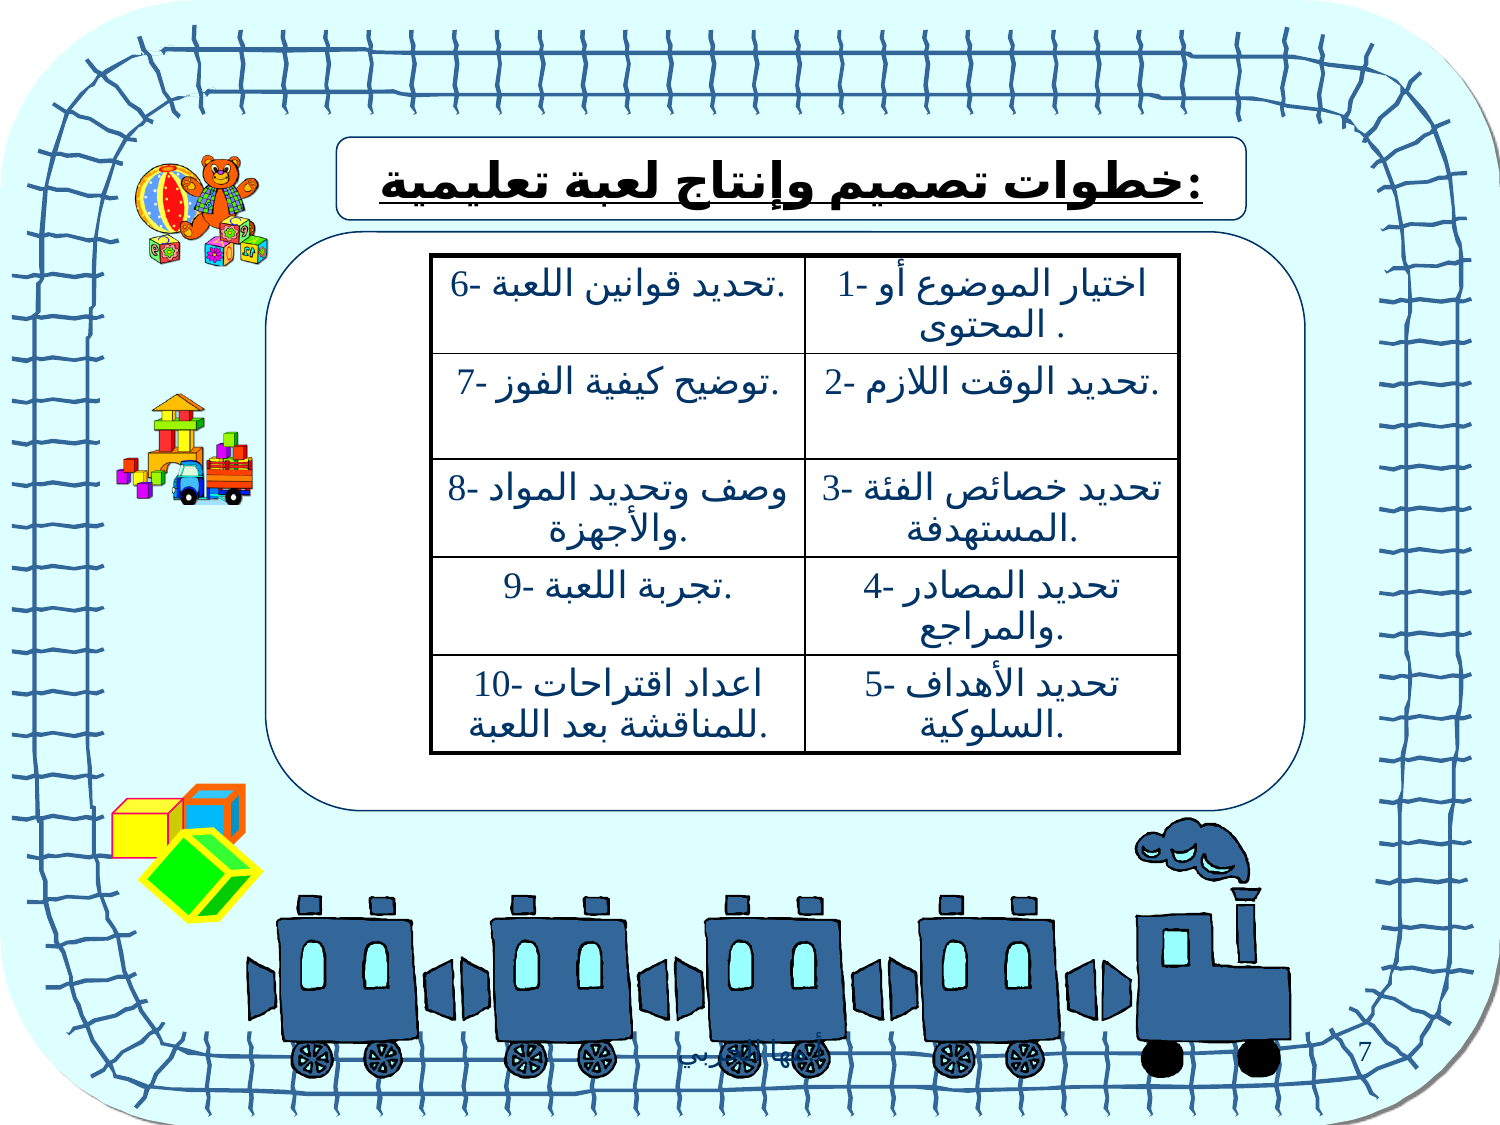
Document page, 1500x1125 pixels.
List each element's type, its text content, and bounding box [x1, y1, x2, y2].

picture [123, 148, 278, 279]
table_cell 9- تجربة اللعبة. [433, 558, 804, 654]
table_cell 5- تحديد الأهداف السلوكية. [806, 656, 1177, 751]
text_box [142, 830, 260, 921]
table_cell 4- تحديد المصادر والمراجع. [806, 558, 1177, 654]
table_cell 8- وصف وتحديد المواد والأجهزة. [433, 460, 804, 556]
table_cell 2- تحديد الوقت اللازم. [806, 354, 1177, 458]
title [99, 382, 255, 505]
slide_number 7 [1074, 1024, 1388, 1101]
table_header 1- اختيار الموضوع أو المحتوى . [806, 258, 1177, 353]
table_cell 7- توضيح كيفية الفوز. [433, 354, 804, 458]
footer أ.مها الحربي [512, 1024, 988, 1101]
table_cell 3- تحديد خصائص الفئة المستهدفة. [806, 460, 1177, 556]
text_box خطوات تصميم وإنتاج لعبة تعليمية: [336, 137, 1247, 220]
text_box [265, 231, 1305, 811]
text_box [184, 786, 243, 845]
table_header 6- تحديد قوانين اللعبة. [433, 258, 804, 353]
table_cell 10- اعداد اقتراحات للمناقشة بعد اللعبة. [433, 656, 804, 751]
text_box [112, 798, 184, 858]
